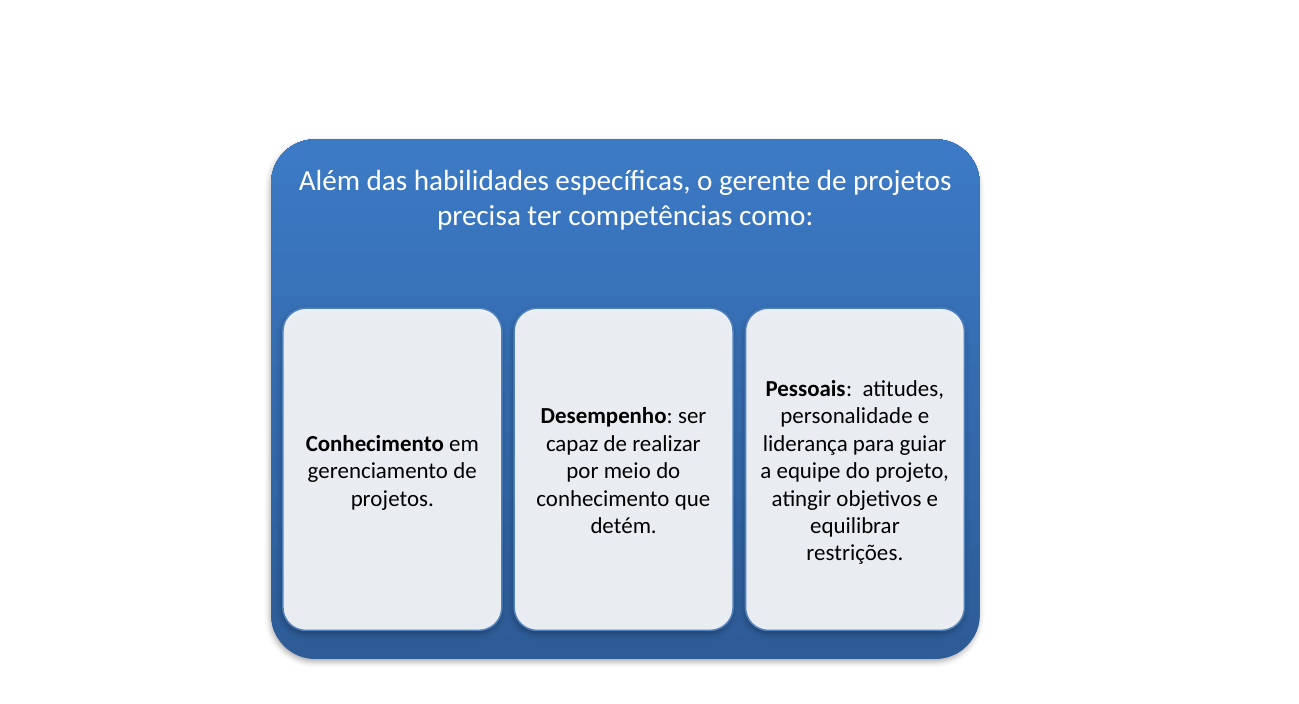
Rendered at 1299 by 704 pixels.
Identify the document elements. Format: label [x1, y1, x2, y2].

text_box [270, 139, 980, 660]
